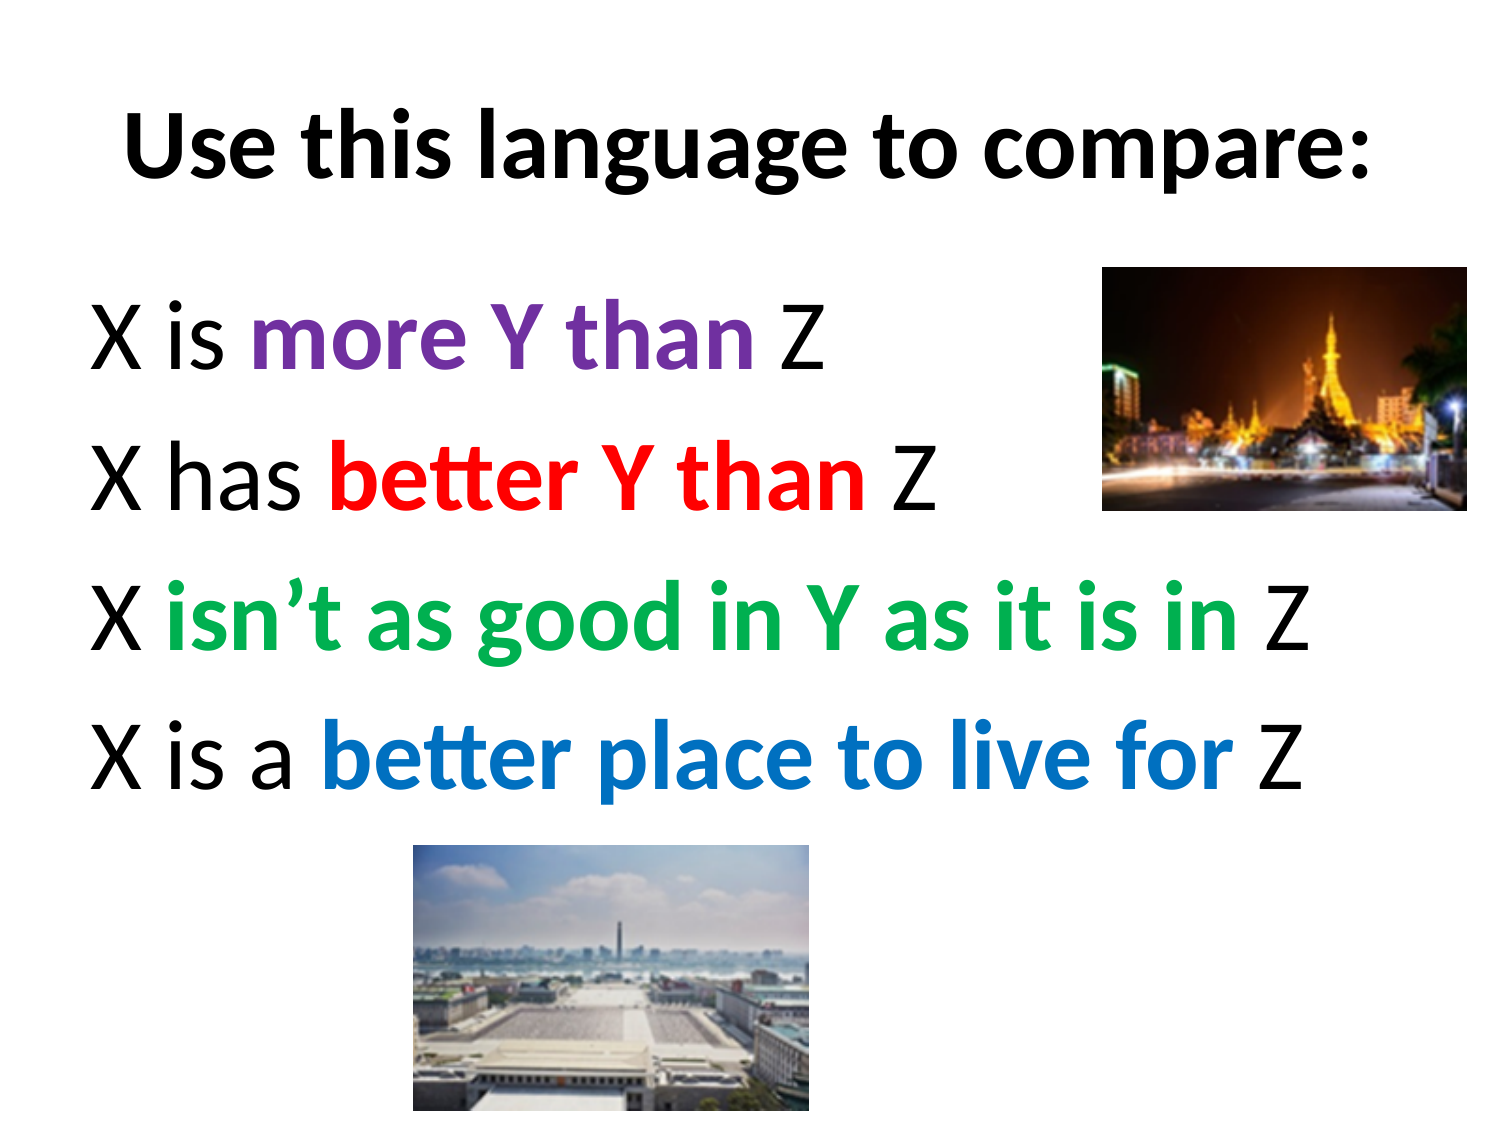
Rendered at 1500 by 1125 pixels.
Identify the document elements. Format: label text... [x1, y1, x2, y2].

list X is more Y than Z X has better Y than Z X isn’t as good in Y as it is in Z X is a better place to live for Z [75, 262, 1425, 1005]
picture [413, 845, 810, 1111]
picture [1102, 266, 1467, 511]
title Use this language to compare: [29, 45, 1469, 233]
